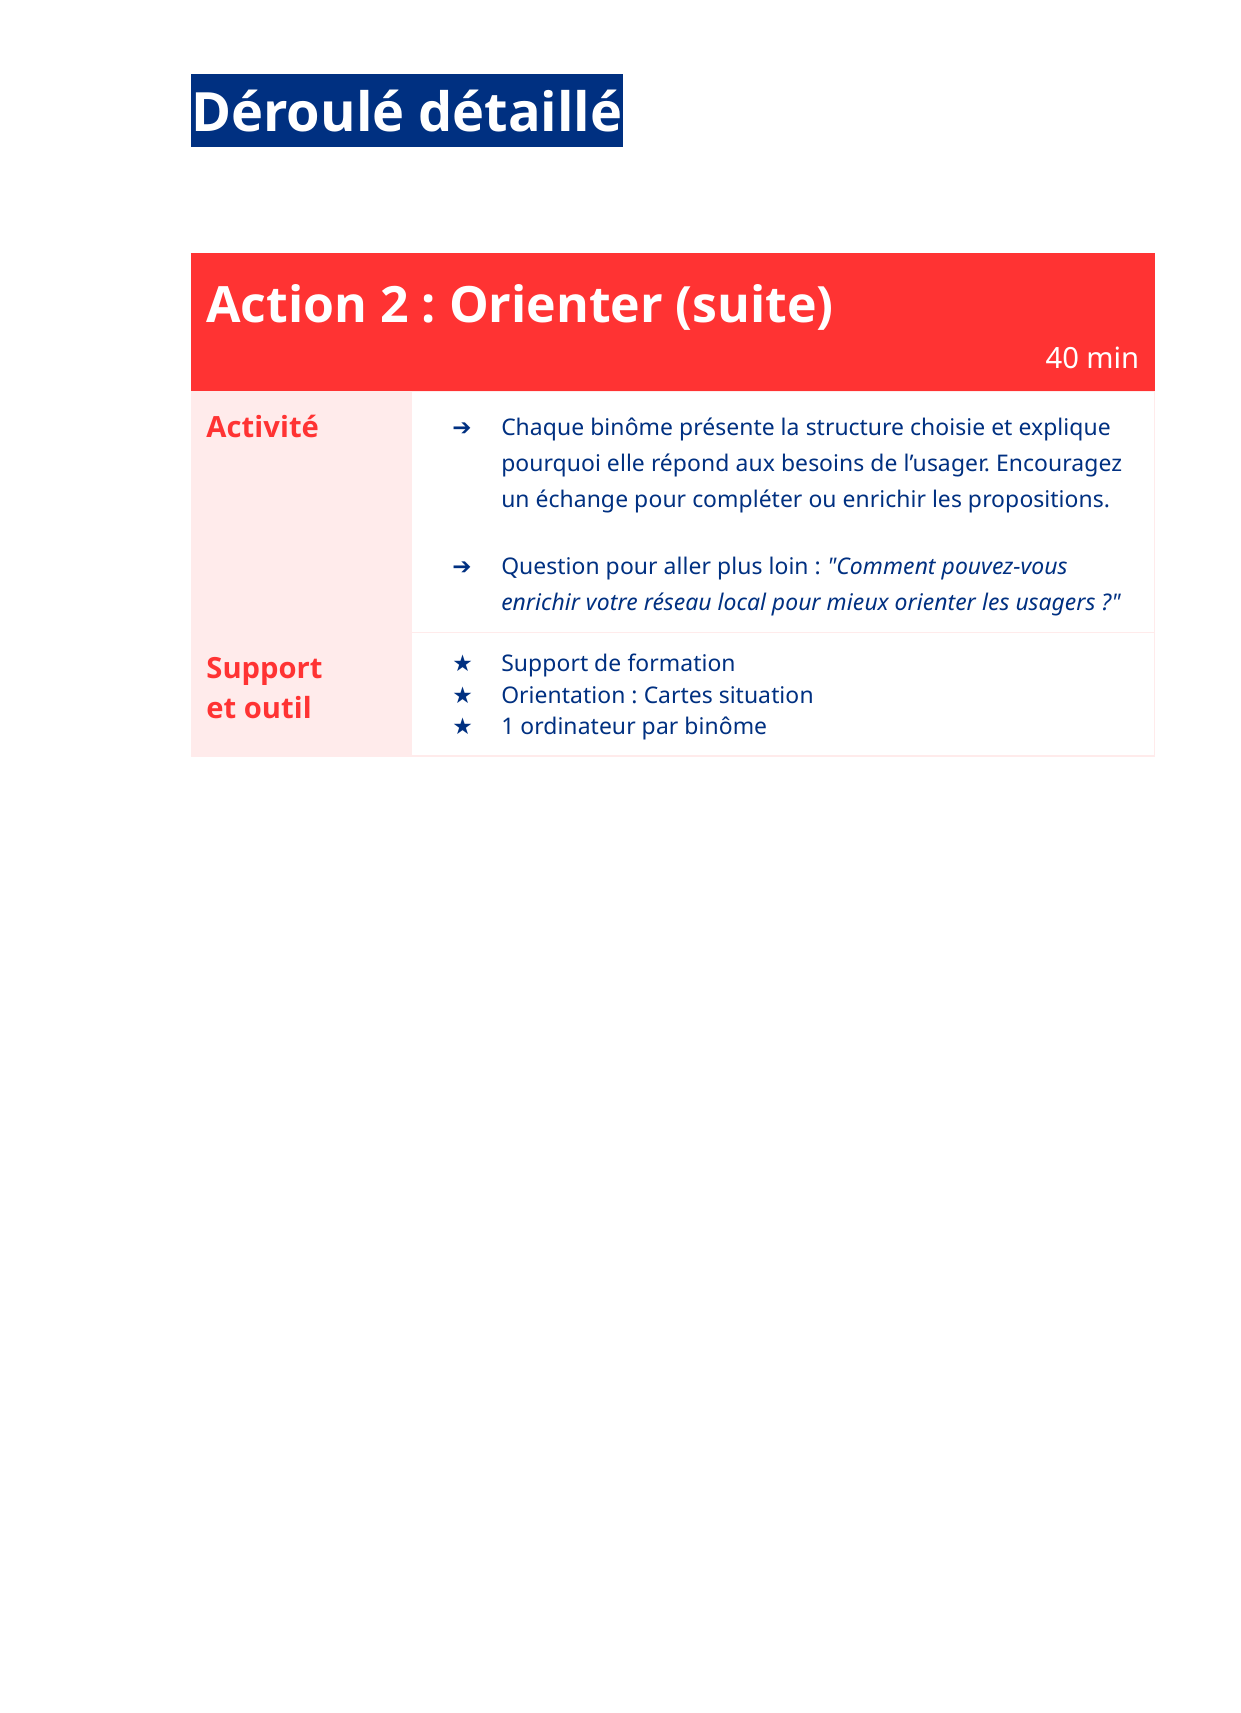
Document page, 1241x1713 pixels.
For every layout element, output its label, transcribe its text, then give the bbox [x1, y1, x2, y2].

table_cell Support de formation Orientation : Cartes situation 1 ordinateur par binôme [412, 633, 1154, 755]
table_header Action 2 : Orienter (suite) 40 min [192, 254, 1154, 391]
table_cell Activité [192, 392, 411, 632]
table_cell Chaque binôme présente la structure choisie et explique pourquoi elle répond aux besoins de l’usager. Encouragez un échange pour compléter ou enrichir les propositions. Question pour aller plus loin : "Comment pouvez-vous enrichir votre réseau local pour mieux orienter les usagers ?" [412, 392, 1154, 632]
table_cell Support et outil [192, 633, 411, 755]
text_box Déroulé détaillé [185, 71, 1241, 148]
